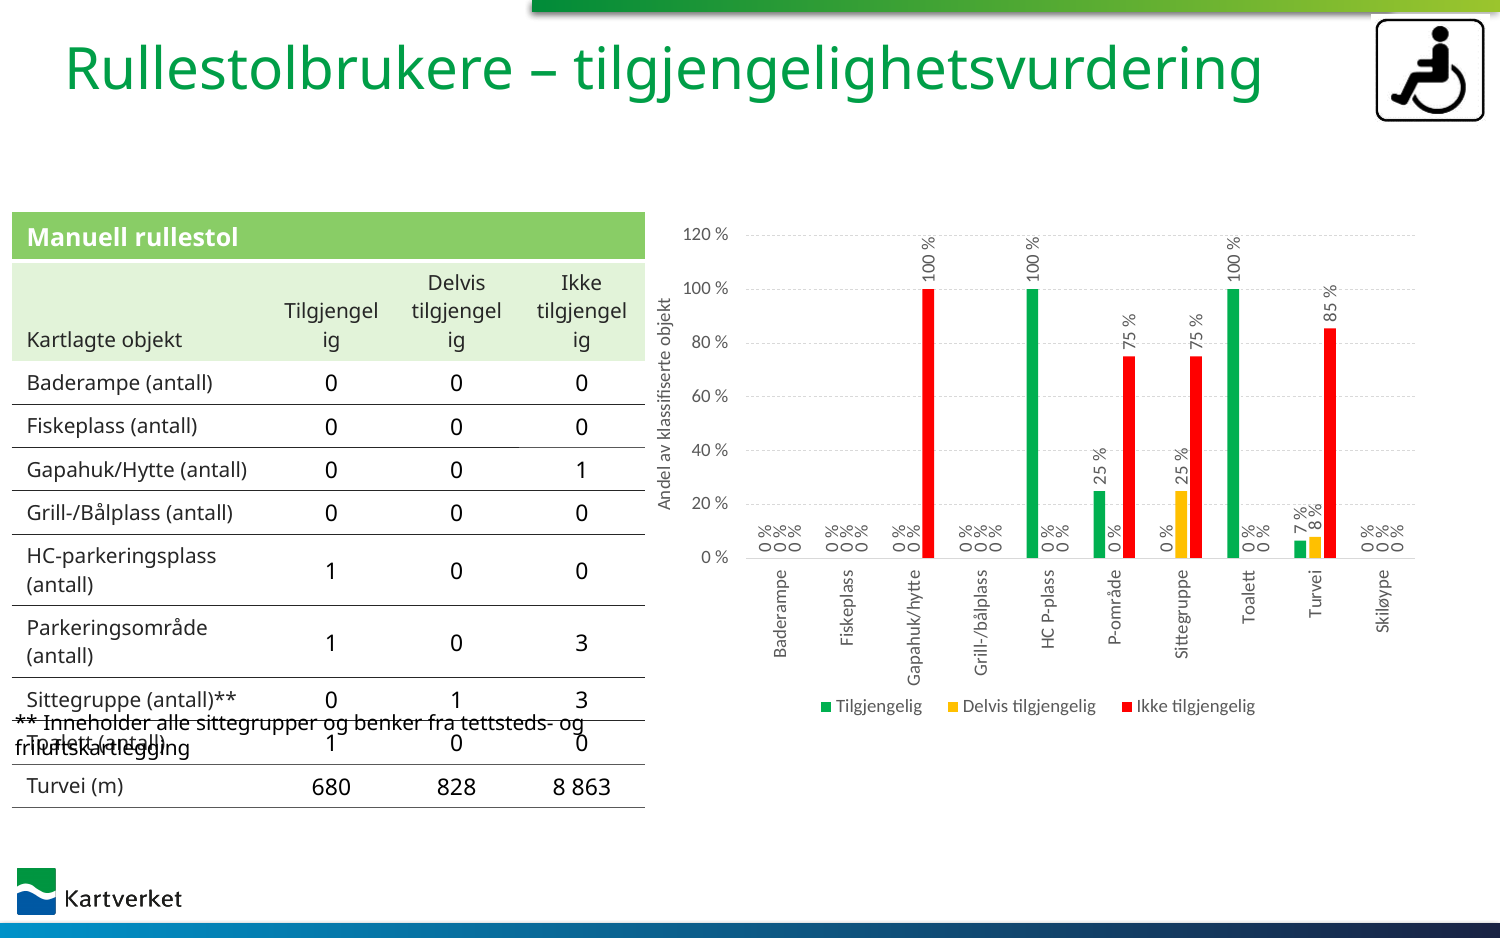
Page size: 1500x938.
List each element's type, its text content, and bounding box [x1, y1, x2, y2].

table_cell 0 [519, 535, 638, 605]
table_cell 0 [394, 448, 519, 490]
table_cell 828 [394, 768, 519, 807]
table_cell 0 [519, 405, 638, 447]
table_cell Ikke tilgjengelig [519, 263, 638, 361]
table_cell 8 863 [519, 768, 645, 807]
table_cell 0 [269, 491, 394, 534]
table_cell 1 [269, 535, 394, 605]
table_cell 0 [394, 535, 519, 605]
table_cell 0 [269, 448, 394, 490]
table_header Manuell rullestol [12, 212, 645, 259]
table_cell 0 [394, 361, 519, 404]
table_cell Gapahuk/Hytte (antall) [12, 448, 269, 490]
table_cell Tilgjengelig [269, 263, 394, 361]
picture [643, 218, 1427, 728]
picture [1371, 13, 1491, 127]
table_cell 0 [269, 405, 394, 447]
table_cell 0 [519, 491, 638, 534]
table_cell Sittegruppe (antall)** [12, 678, 269, 702]
table_cell Turvei (m) [12, 768, 269, 807]
table_cell Grill-/Bålplass (antall) [12, 491, 269, 534]
text_box ** Inneholder alle sittegrupper og benker fra tettsteds- og friluftskartlegging [0, 702, 745, 768]
table_cell Delvis tilgjengelig [394, 263, 519, 361]
table_cell 1 [519, 448, 638, 490]
table_cell 3 [519, 678, 638, 702]
table_cell 3 [519, 606, 638, 677]
table_cell 0 [519, 361, 638, 404]
table_cell HC-parkeringsplass (antall) [12, 535, 269, 605]
table_cell 680 [269, 768, 394, 807]
table_cell Fiskeplass (antall) [12, 405, 269, 447]
table_cell Kartlagte objekt [12, 263, 269, 361]
table_cell 1 [269, 606, 394, 677]
table_cell 0 [394, 606, 519, 677]
table_cell 0 [269, 361, 394, 404]
table_cell 1 [394, 678, 519, 702]
table_cell Baderampe (antall) [12, 361, 269, 404]
table_cell 0 [269, 678, 394, 702]
table_cell Parkeringsområde (antall) [12, 606, 269, 677]
table_cell 0 [394, 405, 519, 447]
table_cell 0 [394, 491, 519, 534]
text_box Rullestolbrukere – tilgjengelighetsvurdering [49, 12, 1372, 109]
